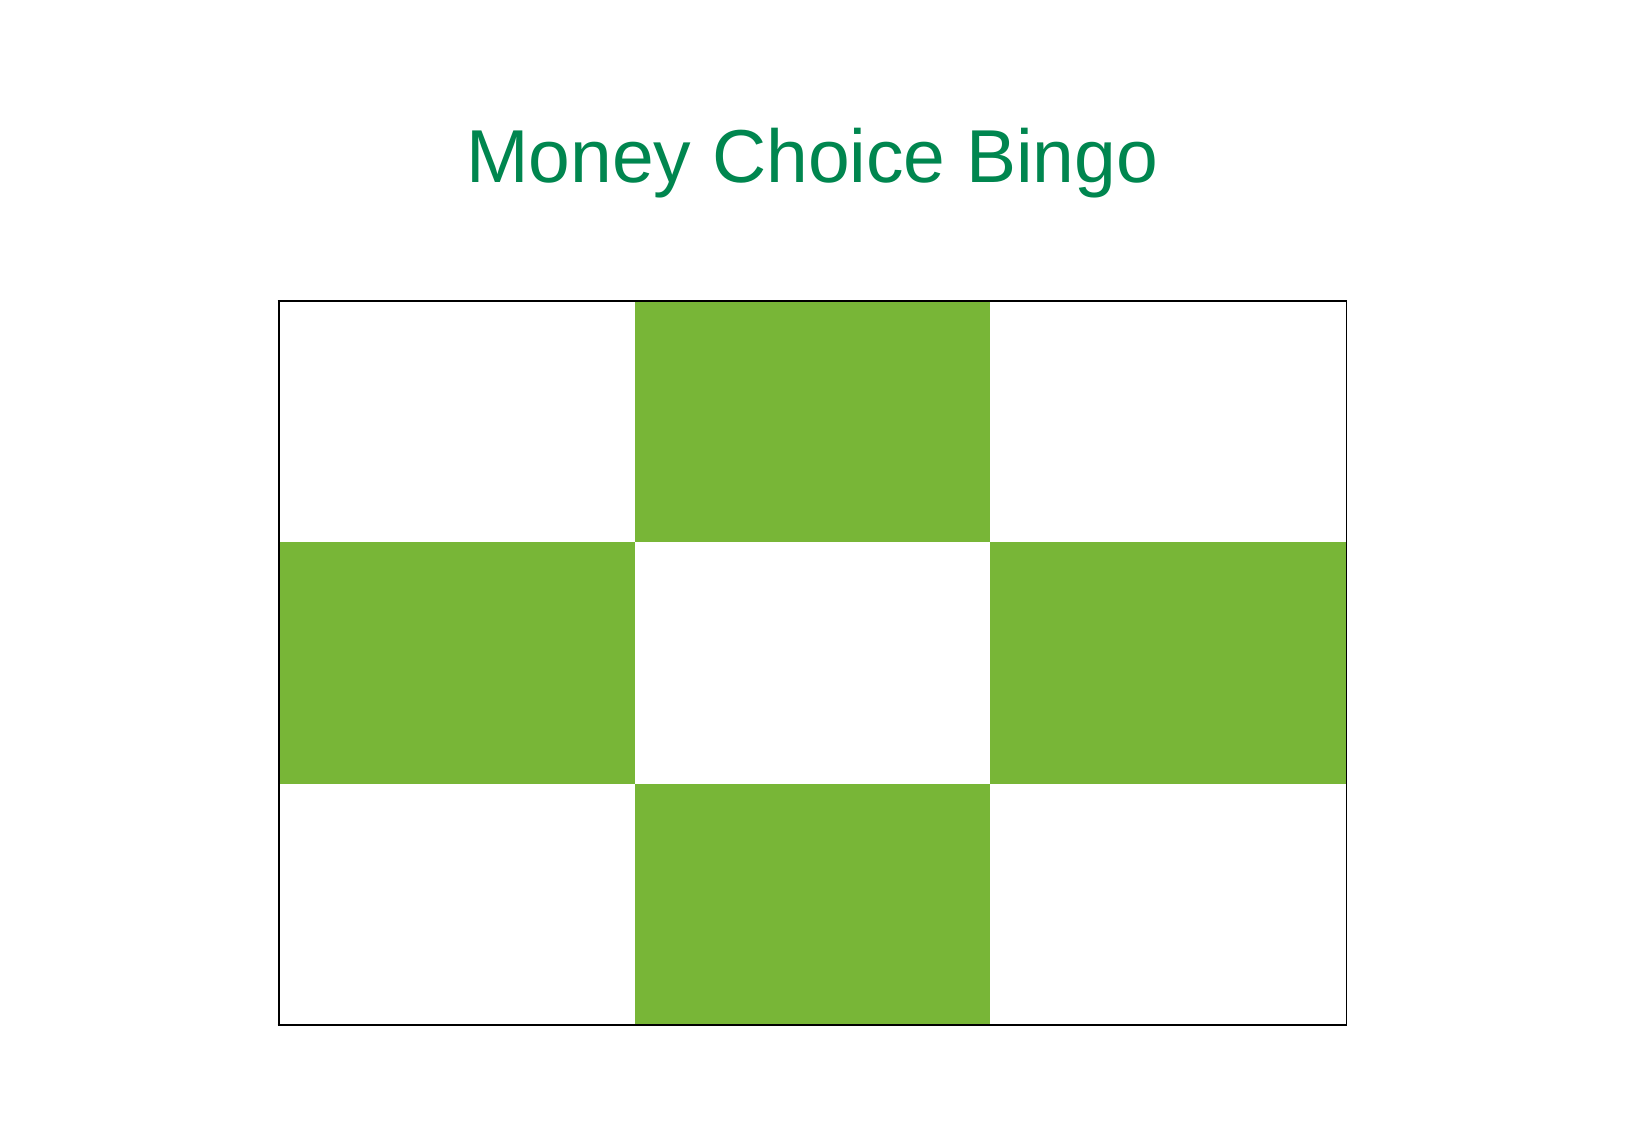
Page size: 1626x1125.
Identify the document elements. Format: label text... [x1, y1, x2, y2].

table_cell [280, 784, 635, 1024]
table_cell [990, 784, 1346, 1024]
table_header [990, 302, 1346, 542]
table_cell [635, 542, 990, 784]
title Money Choice Bingo [0, 118, 1625, 199]
table_cell [280, 542, 635, 784]
table_header [635, 302, 990, 542]
table_cell [635, 784, 990, 1024]
table_header [280, 302, 635, 542]
table_cell [990, 542, 1346, 784]
